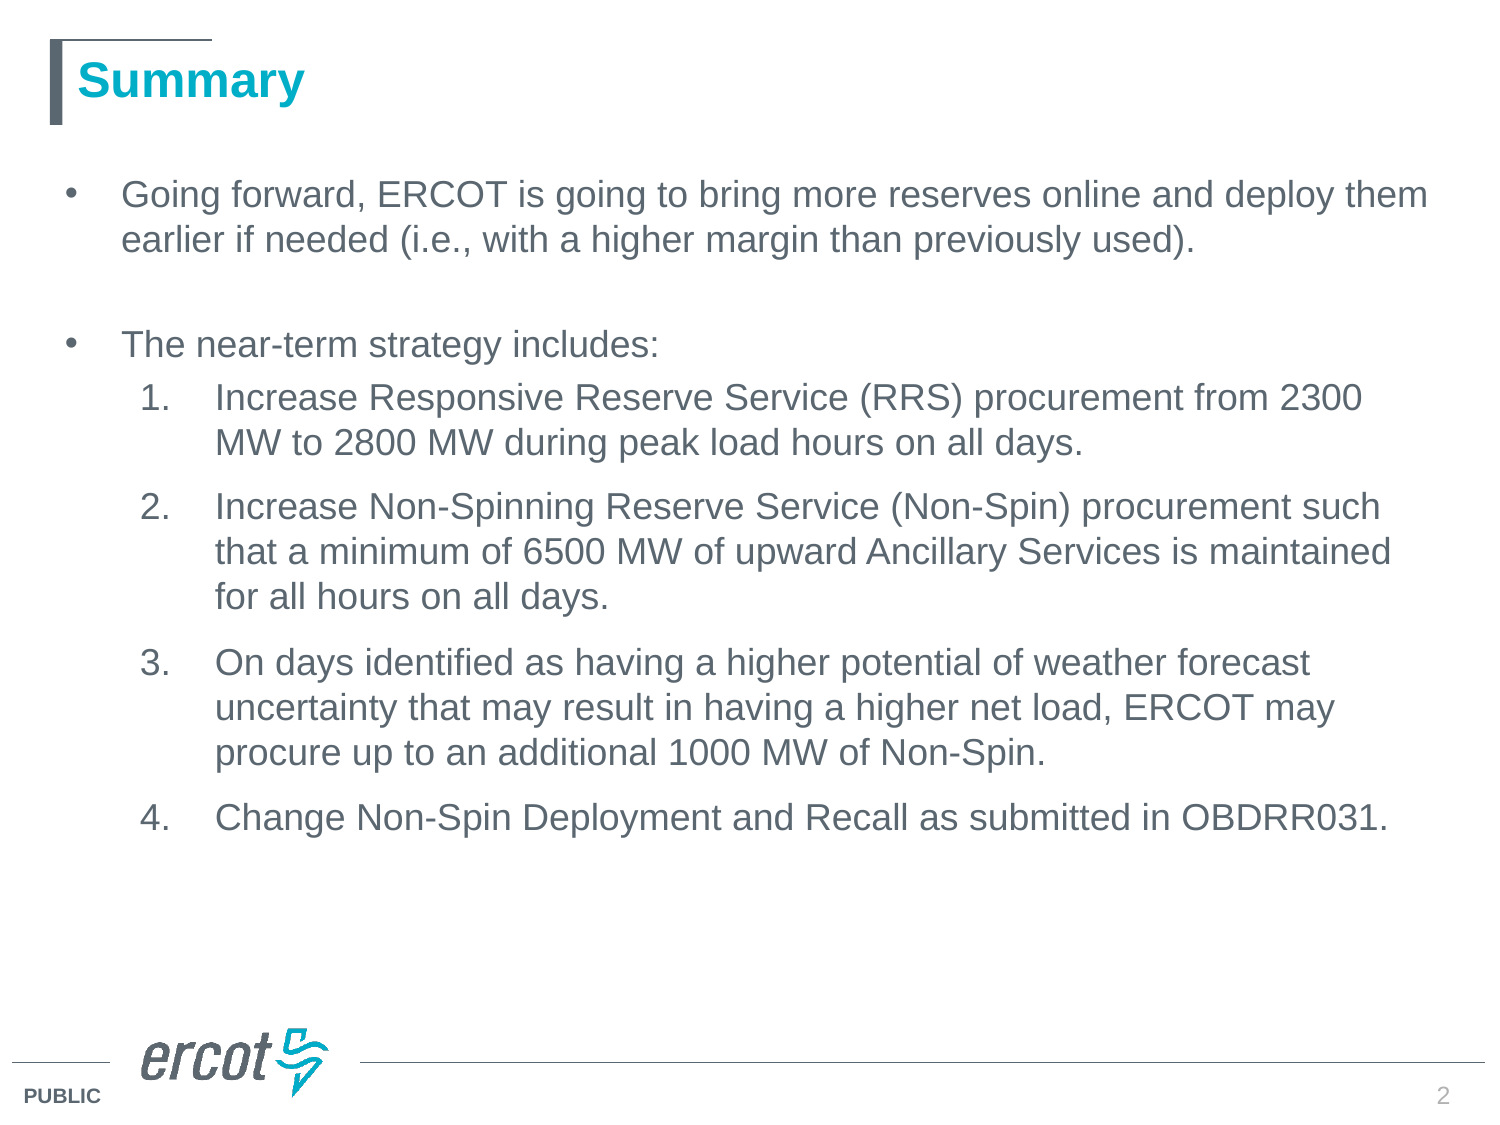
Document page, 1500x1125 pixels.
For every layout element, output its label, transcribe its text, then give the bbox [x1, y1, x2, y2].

title Summary [62, 39, 1450, 125]
slide_number 2 [1400, 1076, 1488, 1113]
list Going forward, ERCOT is going to bring more reserves online and deploy them earlier if needed (i.e., with a higher margin than previously used). The near-term strategy includes: Increase Responsive Reserve Service (RRS) procurement from 2300 MW to 2800 MW during peak load hours on all days. Increase Non-Spinning Reserve Service (Non-Spin) procurement such that a minimum of 6500 MW of upward Ancillary Services is maintained for all hours on all days. On days identified as having a higher potential of weather forecast uncertainty that may result in having a higher net load, ERCOT may procure up to an additional 1000 MW of Non-Spin. Change Non-Spin Deployment and Recall as submitted in OBDRR031. [50, 162, 1450, 992]
picture [137, 1024, 332, 1100]
